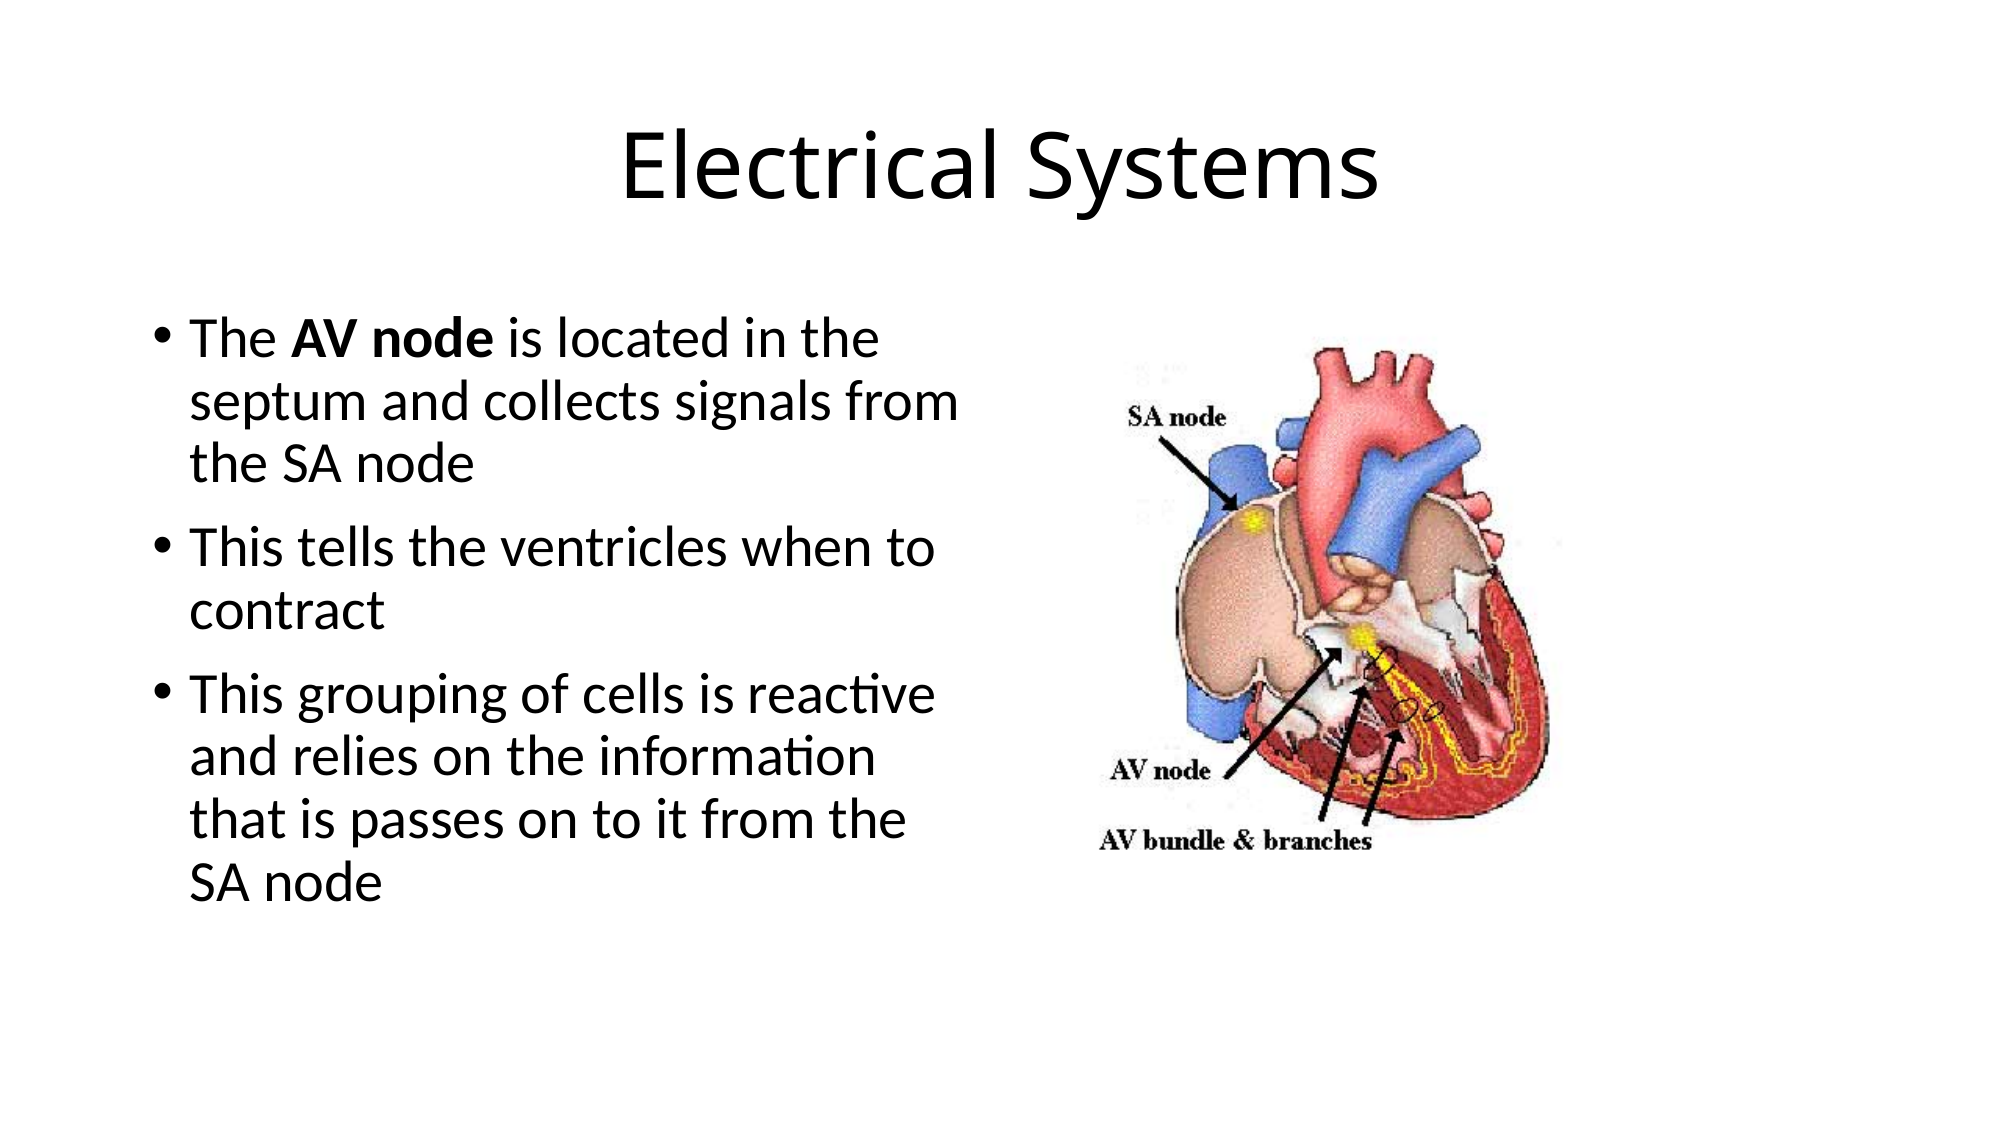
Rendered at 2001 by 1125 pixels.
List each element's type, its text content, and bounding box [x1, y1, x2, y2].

list The AV node is located in the septum and collects signals from the SA node This tells the ventricles when to contract This grouping of cells is reactive and relies on the information that is passes on to it from the SA node [137, 299, 988, 1014]
picture [1087, 312, 1650, 875]
title Electrical Systems [137, 59, 1863, 278]
